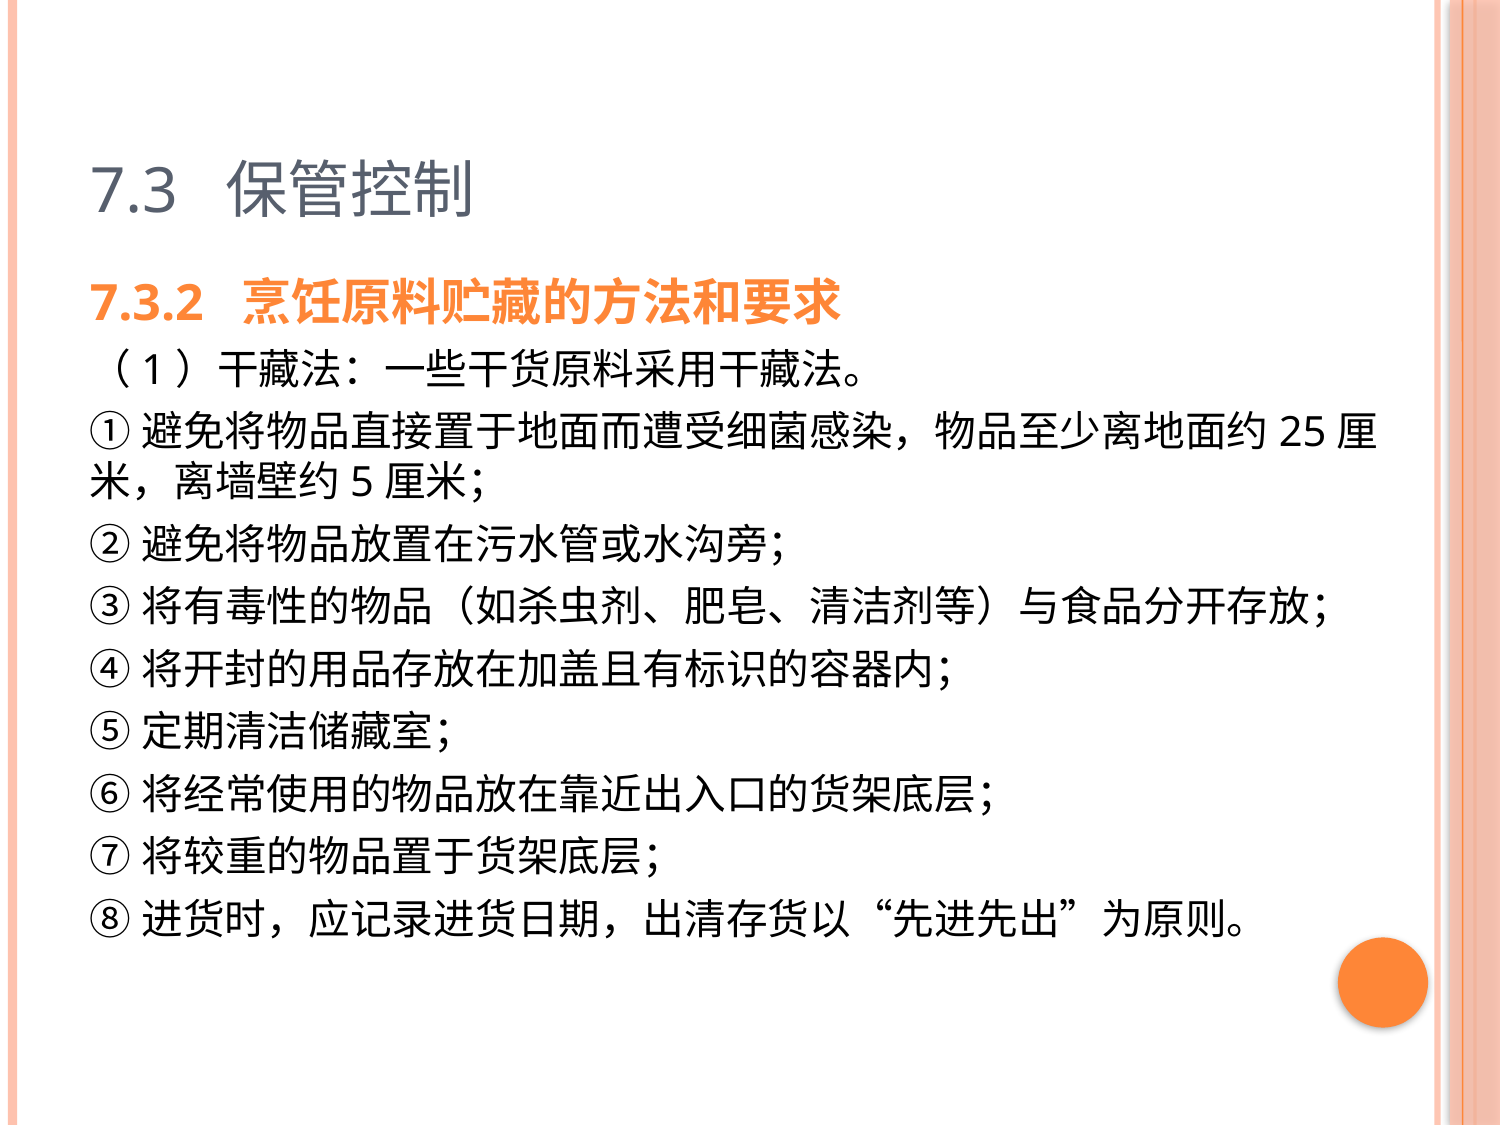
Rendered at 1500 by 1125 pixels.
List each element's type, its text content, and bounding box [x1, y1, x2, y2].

title 7.3 保管控制 [75, 45, 1300, 233]
list 7.3.2 烹饪原料贮藏的方法和要求 （1）干藏法：一些干货原料采用干藏法。 ①避免将物品直接置于地面而遭受细菌感染，物品至少离地面约25厘米，离墙壁约5厘米； ②避免将物品放置在污水管或水沟旁； ③将有毒性的物品（如杀虫剂、肥皂、清洁剂等）与食品分开存放； ④将开封的用品存放在加盖且有标识的容器内； ⑤定期清洁储藏室； ⑥将经常使用的物品放在靠近出入口的货架底层； ⑦将较重的物品置于货架底层； ⑧进货时，应记录进货日期，出清存货以“先进先出”为原则。 [74, 262, 1395, 1063]
